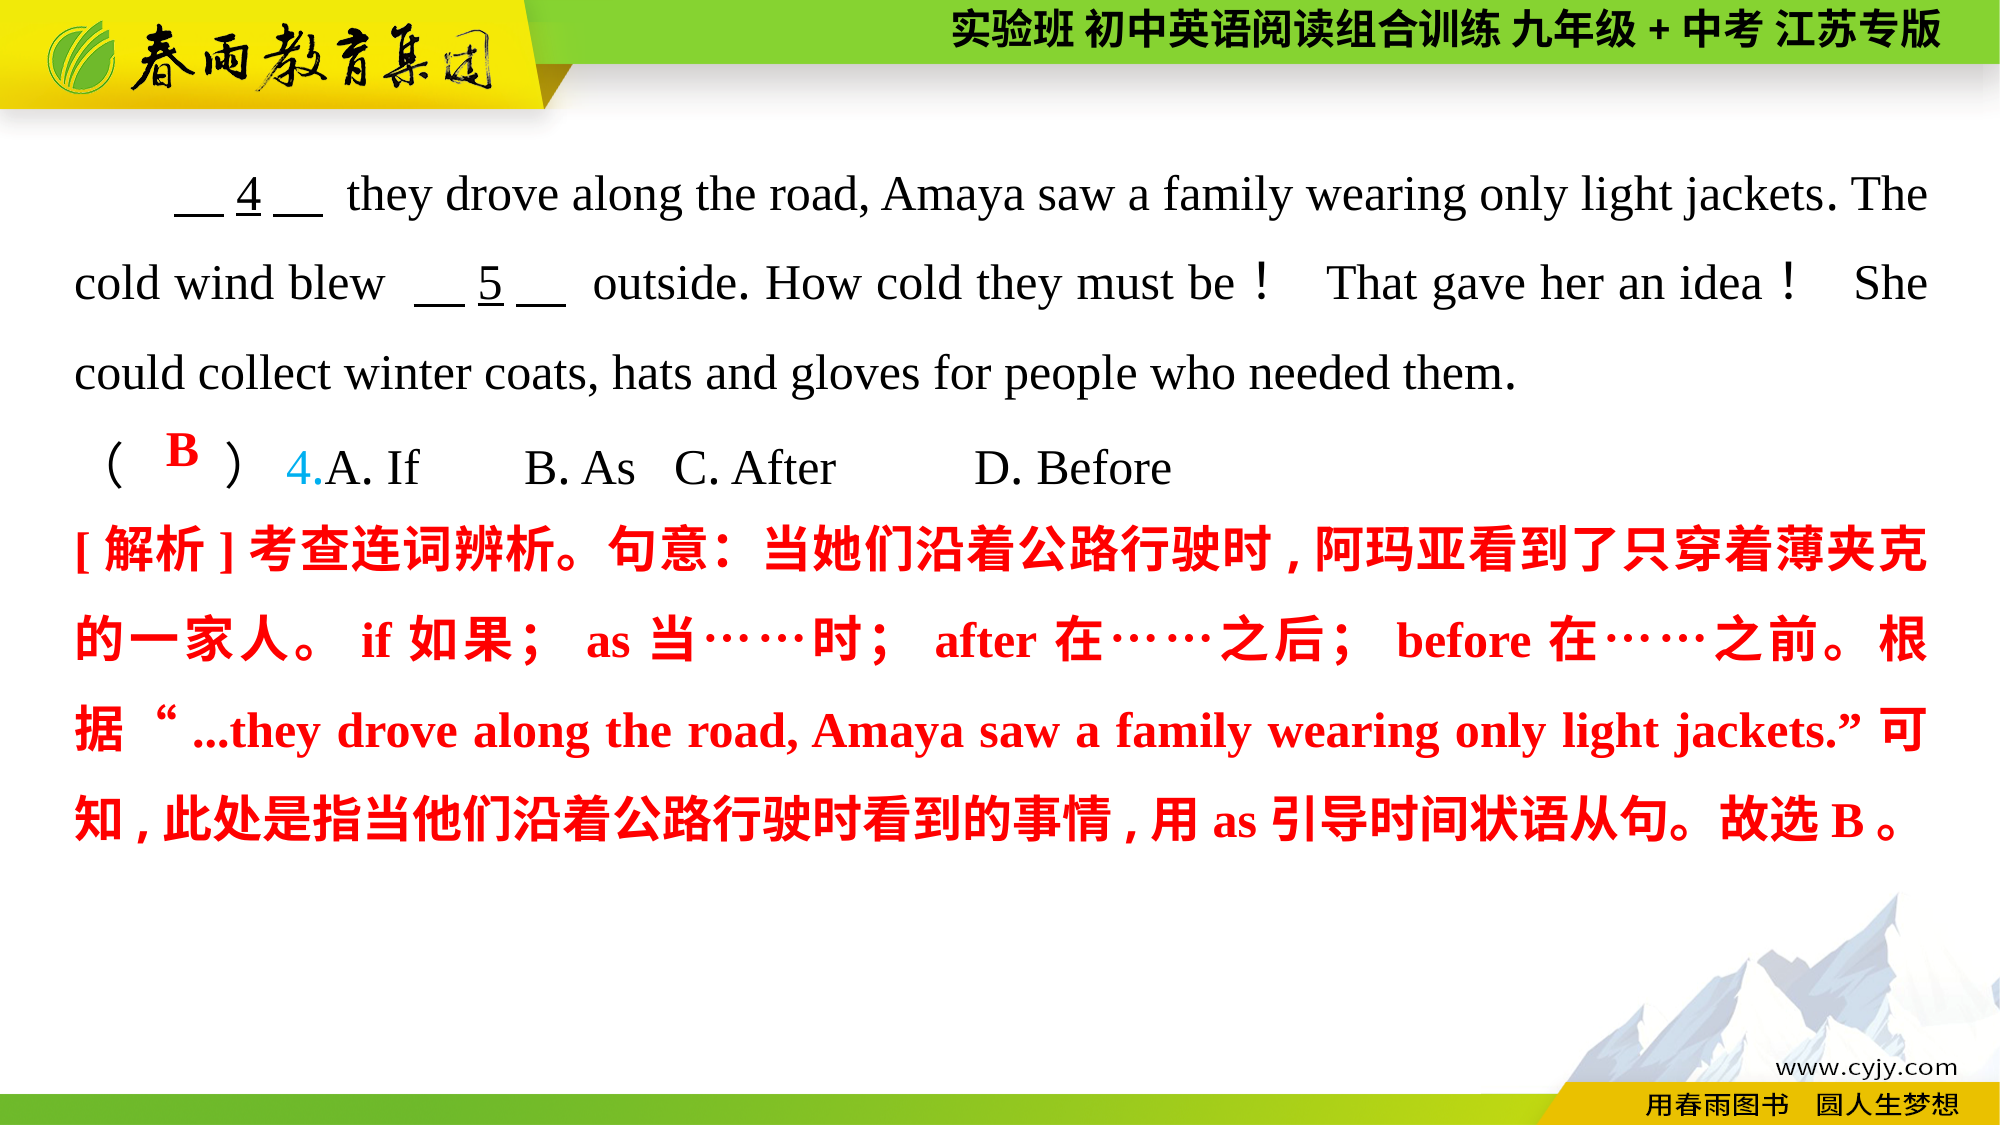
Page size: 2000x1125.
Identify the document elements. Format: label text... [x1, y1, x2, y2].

text_box [解析]考查连词辨析。句意：当她们沿着公路行驶时,阿玛亚看到了只穿着薄夹克的一家人。if如果；as当……时；after在……之后；before在……之前。根据“...they drove along the road, Amaya saw a family wearing only light jackets.”可知,此处是指当他们沿着公路行驶时看到的事情,用as引导时间状语从句。故选B。 [59, 479, 1944, 855]
text_box B [151, 408, 215, 479]
text_box （ ）4.A. If B. As C. After D. Before [59, 397, 1944, 479]
list 4 they drove along the road, Amaya saw a family wearing only light jackets. The cold wind blew 5 outside. How cold they must be！ That gave her an idea！ She could collect winter coats, hats and gloves for people who needed them. [59, 122, 1944, 397]
picture [0, 0, 2000, 1125]
